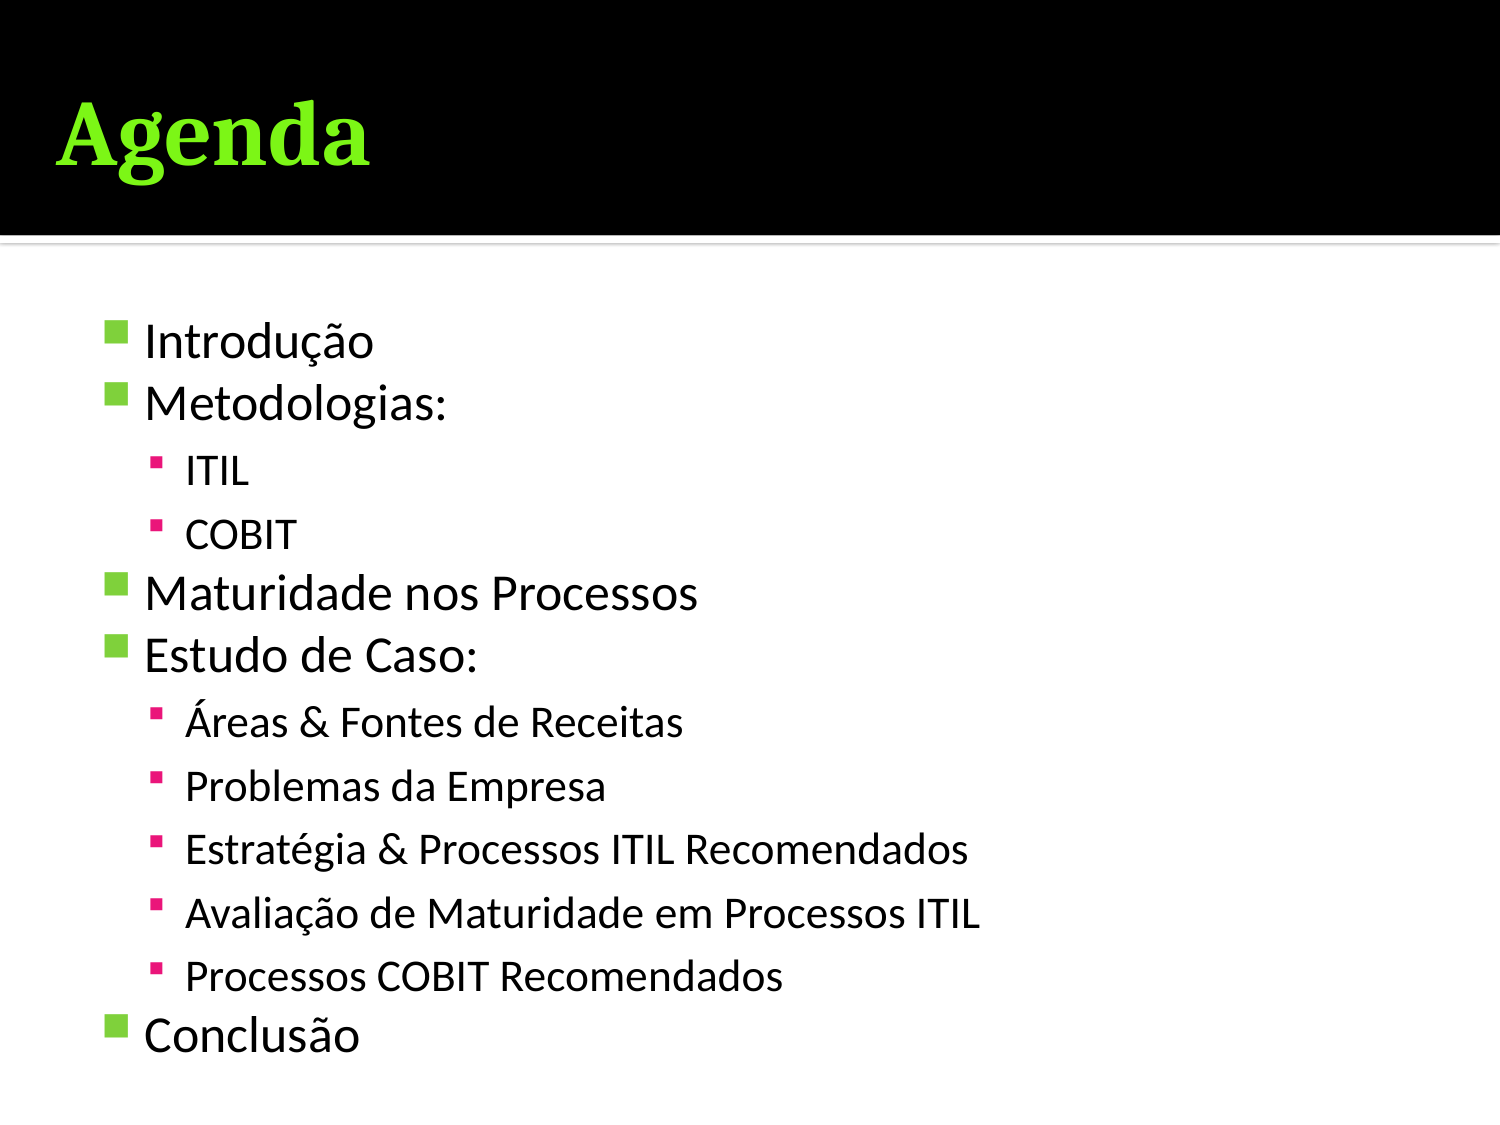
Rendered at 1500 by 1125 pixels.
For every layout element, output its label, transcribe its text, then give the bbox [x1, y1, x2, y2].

list Introdução Metodologias: ITIL COBIT Maturidade nos Processos Estudo de Caso: Áreas & Fontes de Receitas Problemas da Empresa Estratégia & Processos ITIL Recomendados Avaliação de Maturidade em Processos ITIL Processos COBIT Recomendados Conclusão [75, 291, 1425, 1079]
title Agenda [41, 25, 1459, 231]
